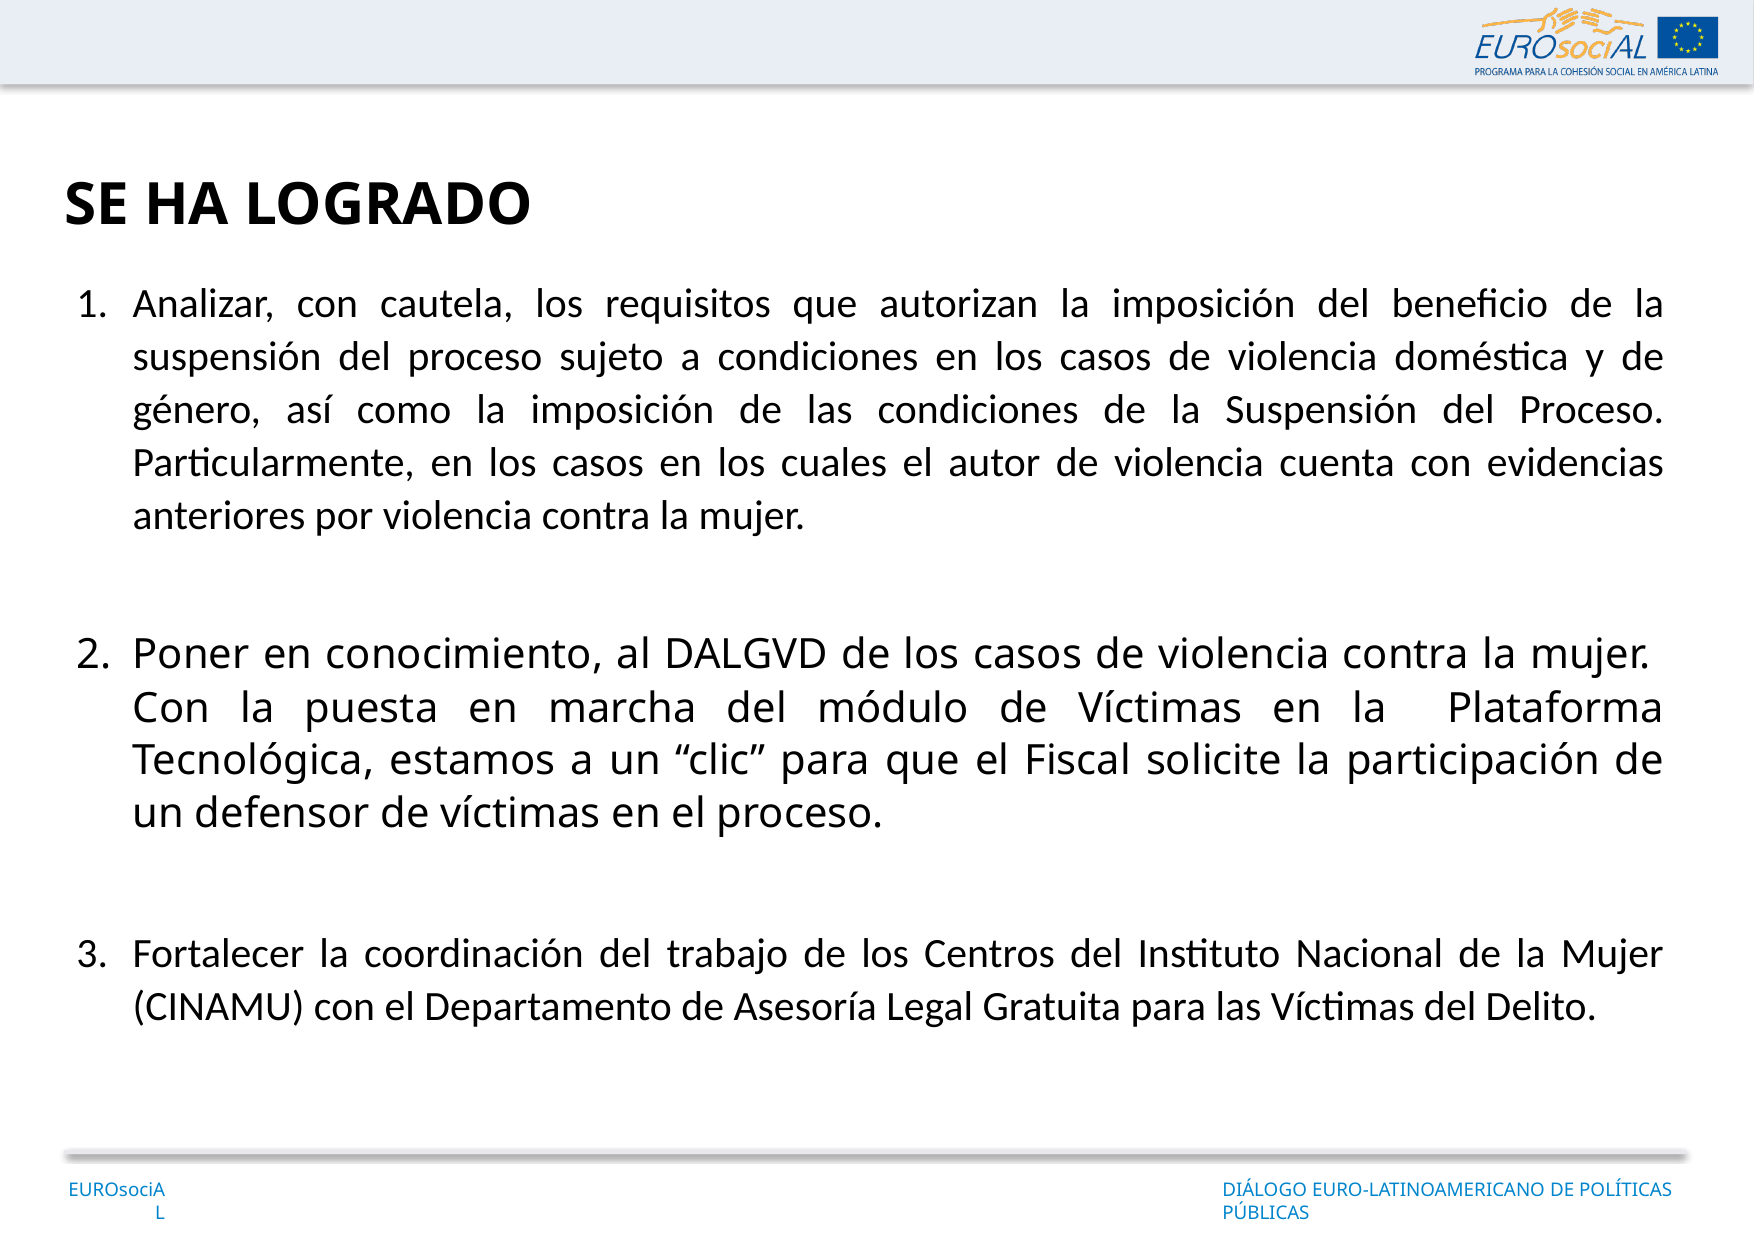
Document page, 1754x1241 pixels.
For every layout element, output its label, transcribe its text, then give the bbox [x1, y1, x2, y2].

picture [1249, 1208, 1254, 1217]
text_box SE HA LOGRADO [49, 158, 1628, 233]
text_box Analizar, con cautela, los requisitos que autorizan la imposición del beneficio de la suspensión del proceso sujeto a condiciones en los casos de violencia doméstica y de género, así como la imposición de las condiciones de la Suspensión del Proceso. Particularmente, en los casos en los cuales el autor de violencia cuenta con evidencias anteriores por violencia contra la mujer. Poner en conocimiento, al DALGVD de los casos de violencia contra la mujer. Con la puesta en marcha del módulo de Víctimas en la Plataforma Tecnológica, estamos a un “clic” para que el Fiscal solicite la participación de un defensor de víctimas en el proceso. Fortalecer la coordinación del trabajo de los Centros del Instituto Nacional de la Mujer (CINAMU) con el Departamento de Asesoría Legal Gratuita para las Víctimas del Delito. [61, 265, 1680, 1106]
picture [1467, 0, 1728, 85]
